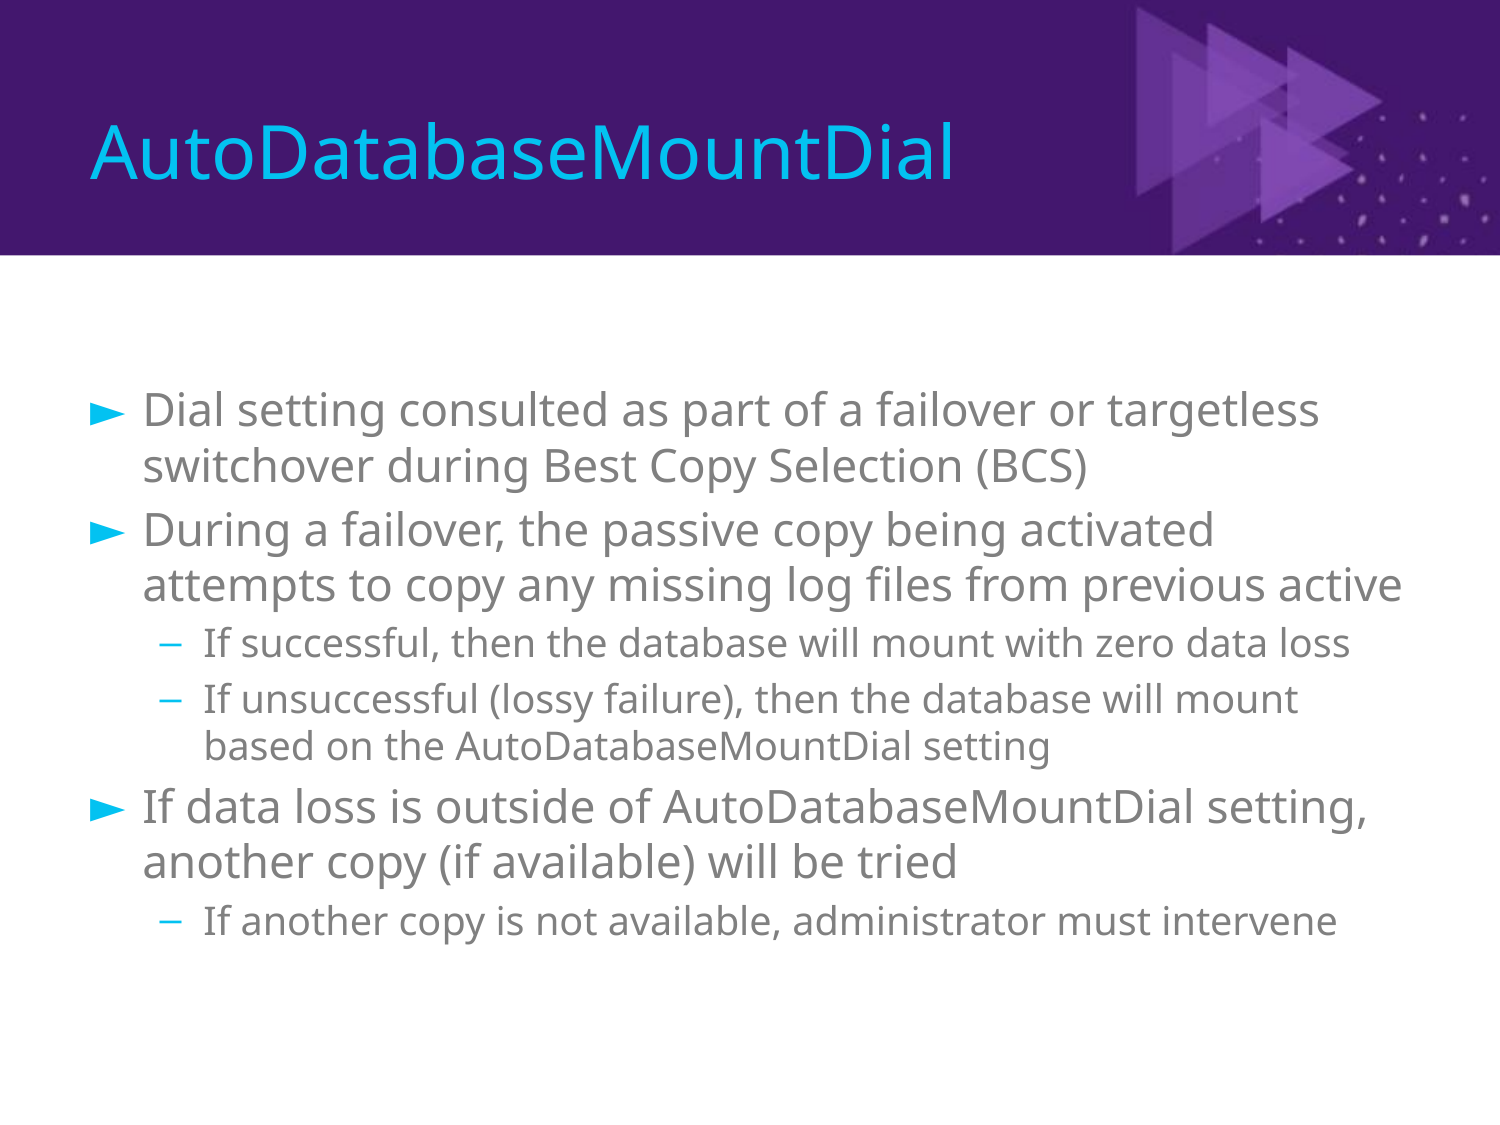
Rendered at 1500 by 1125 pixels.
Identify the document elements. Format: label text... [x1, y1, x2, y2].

list Dial setting consulted as part of a failover or targetless switchover during Best Copy Selection (BCS) During a failover, the passive copy being activated attempts to copy any missing log files from previous active If successful, then the database will mount with zero data loss If unsuccessful (lossy failure), then the database will mount based on the AutoDatabaseMountDial setting If data loss is outside of AutoDatabaseMountDial setting, another copy (if available) will be tried If another copy is not available, administrator must intervene [75, 373, 1425, 1005]
picture [0, 0, 1500, 255]
title AutoDatabaseMountDial [75, 56, 1425, 244]
